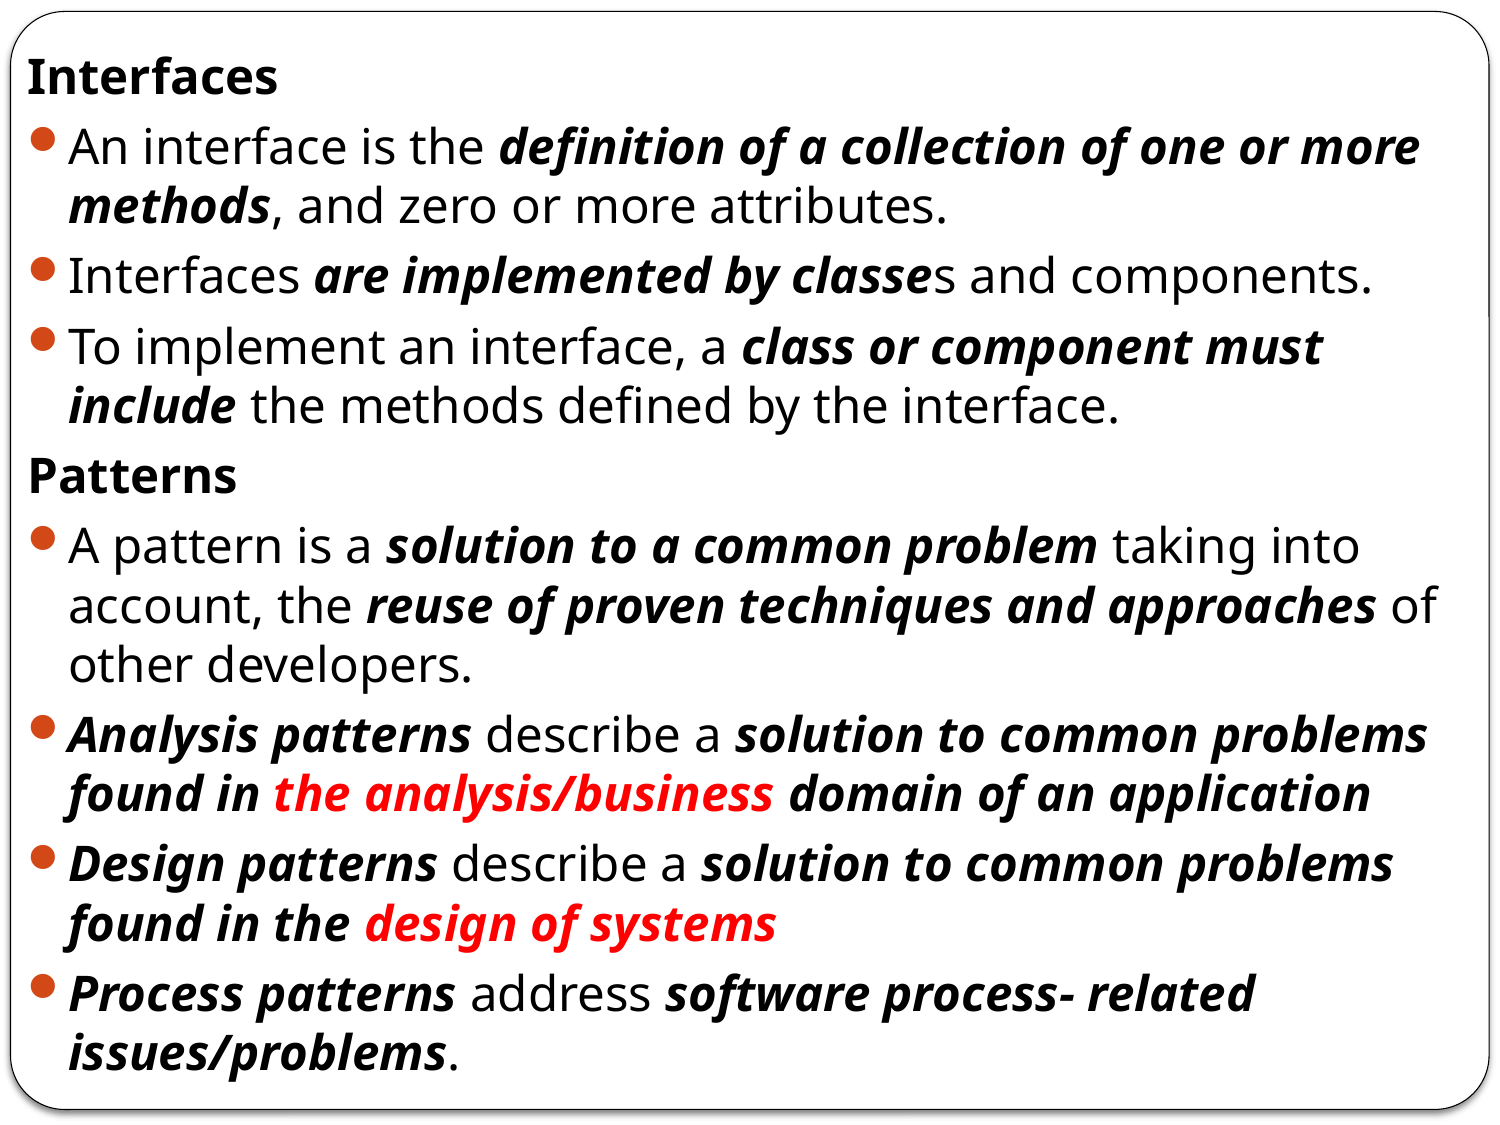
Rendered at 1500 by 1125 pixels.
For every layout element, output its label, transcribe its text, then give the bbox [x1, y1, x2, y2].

list Interfaces An interface is the definition of a collection of one or more methods, and zero or more attributes. Interfaces are implemented by classes and components. To implement an interface, a class or component must include the methods defined by the interface. Patterns A pattern is a solution to a common problem taking into account, the reuse of proven techniques and approaches of other developers. Analysis patterns describe a solution to common problems found in the analysis/business domain of an application Design patterns describe a solution to common problems found in the design of systems Process patterns address software process- related issues/problems. [12, 37, 1500, 1100]
